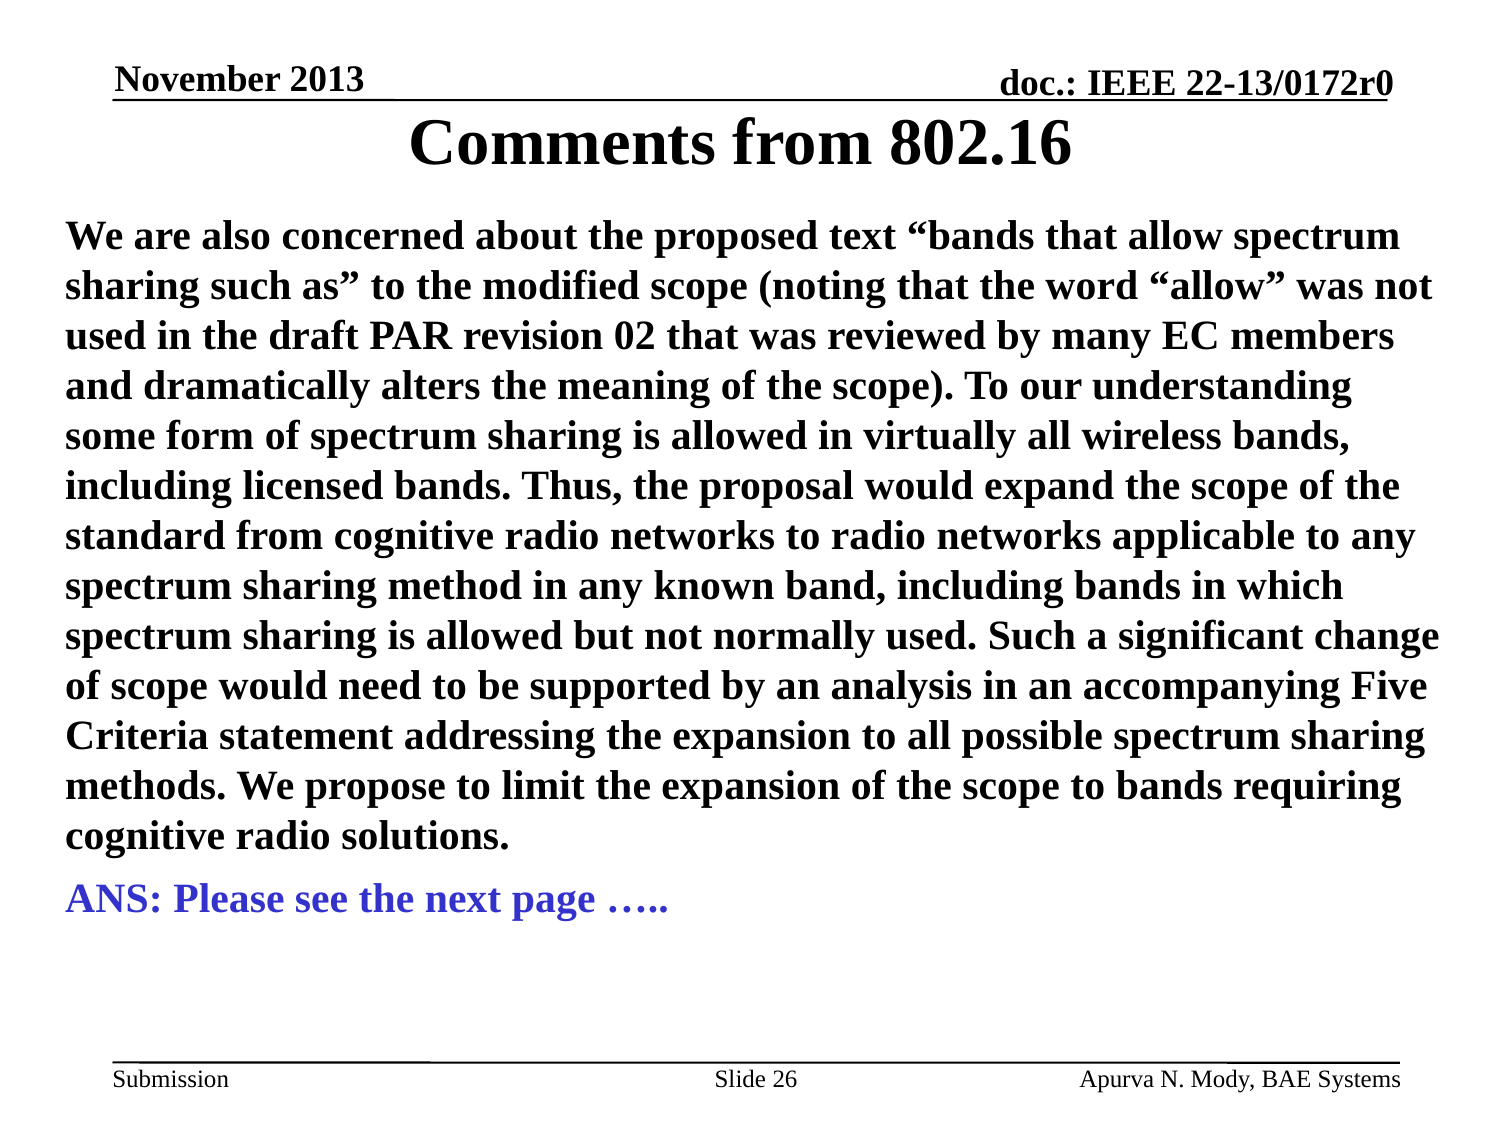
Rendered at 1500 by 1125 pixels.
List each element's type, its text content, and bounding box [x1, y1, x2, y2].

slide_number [114, 54, 423, 100]
footer Apurva N. Mody, BAE Systems [878, 1061, 1402, 1093]
title Comments from 802.16 [112, 99, 1388, 176]
list We are also concerned about the proposed text “bands that allow spectrum sharing such as” to the modified scope (noting that the word “allow” was not used in the draft PAR revision 02 that was reviewed by many EC members and dramatically alters the meaning of the scope). To our understanding some form of spectrum sharing is allowed in virtually all wireless bands, including licensed bands. Thus, the proposal would expand the scope of the standard from cognitive radio networks to radio networks applicable to any spectrum sharing method in any known band, including bands in which spectrum sharing is allowed but not normally used. Such a significant change of scope would need to be supported by an analysis in an accompanying Five Criteria statement addressing the expansion to all possible spectrum sharing methods. We propose to limit the expansion of the scope to bands requiring cognitive radio solutions. ANS: Please see the next page ….. [49, 199, 1463, 1038]
slide_number Slide 26 [712, 1061, 800, 1123]
